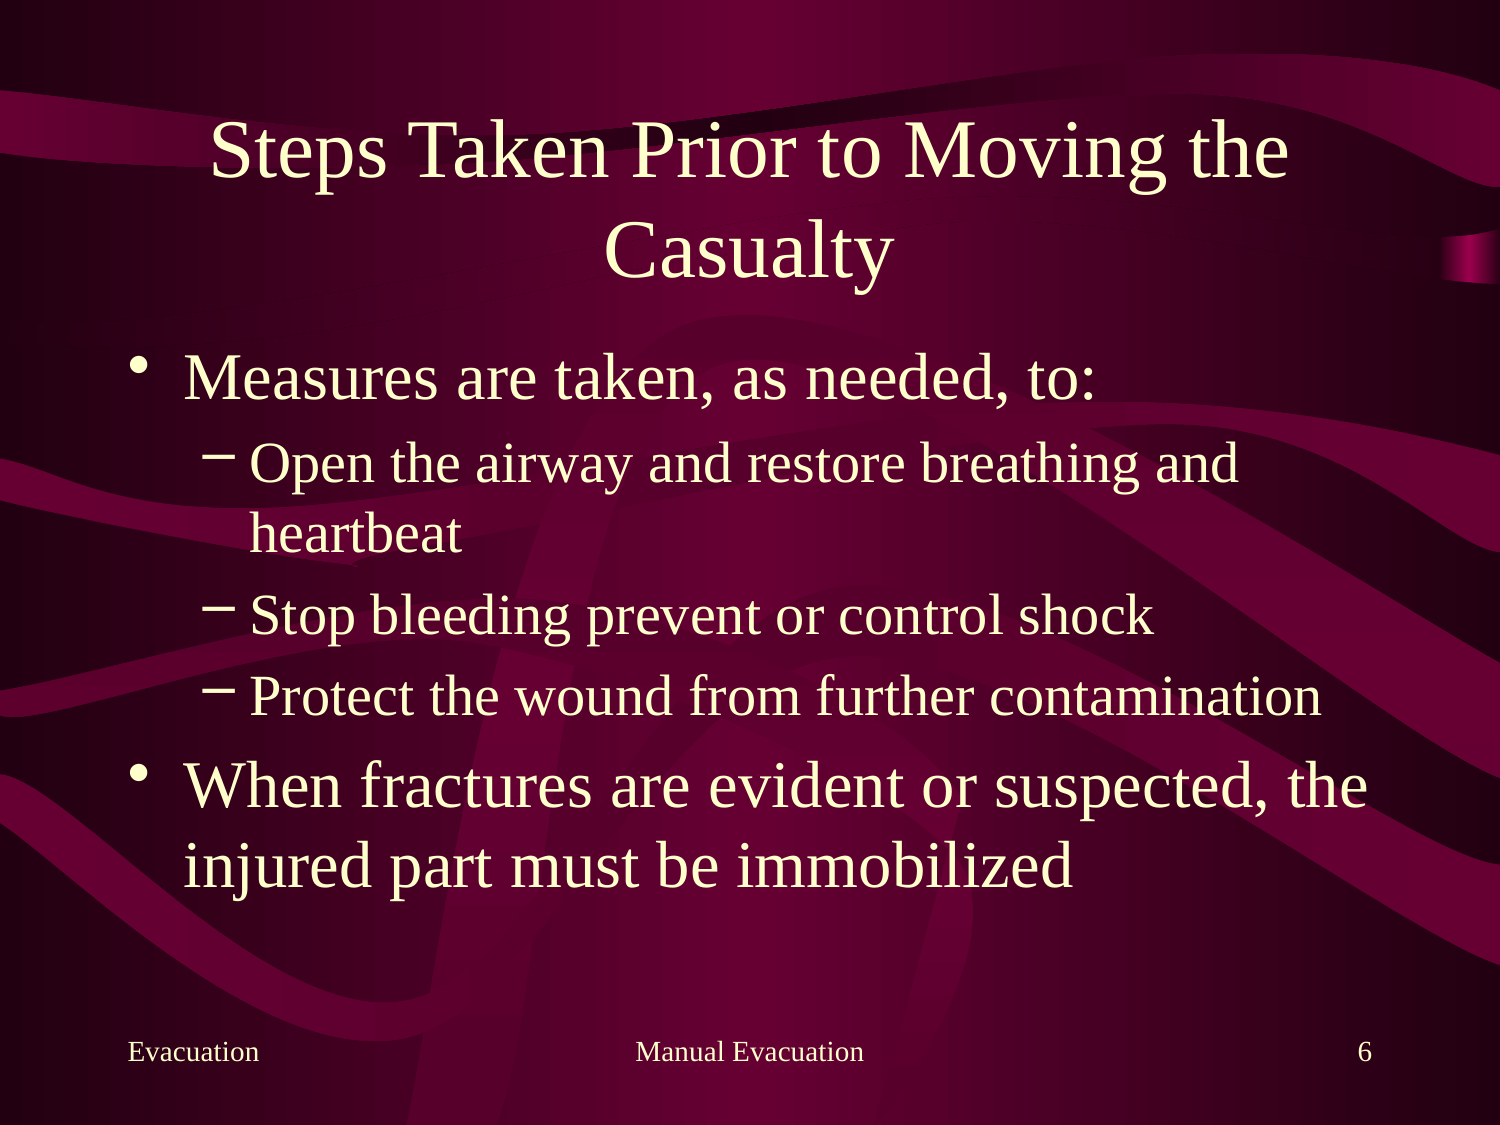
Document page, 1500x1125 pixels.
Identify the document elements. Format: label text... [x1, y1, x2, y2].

title Steps Taken Prior to Moving the Casualty [112, 99, 1388, 288]
list Measures are taken, as needed, to: Open the airway and restore breathing and heartbeat Stop bleeding prevent or control shock Protect the wound from further contamination When fractures are evident or suspected, the injured part must be immobilized [112, 324, 1388, 1000]
slide_number Evacuation [112, 1025, 425, 1100]
footer Manual Evacuation [512, 1025, 988, 1100]
slide_number 6 [1074, 1025, 1388, 1100]
